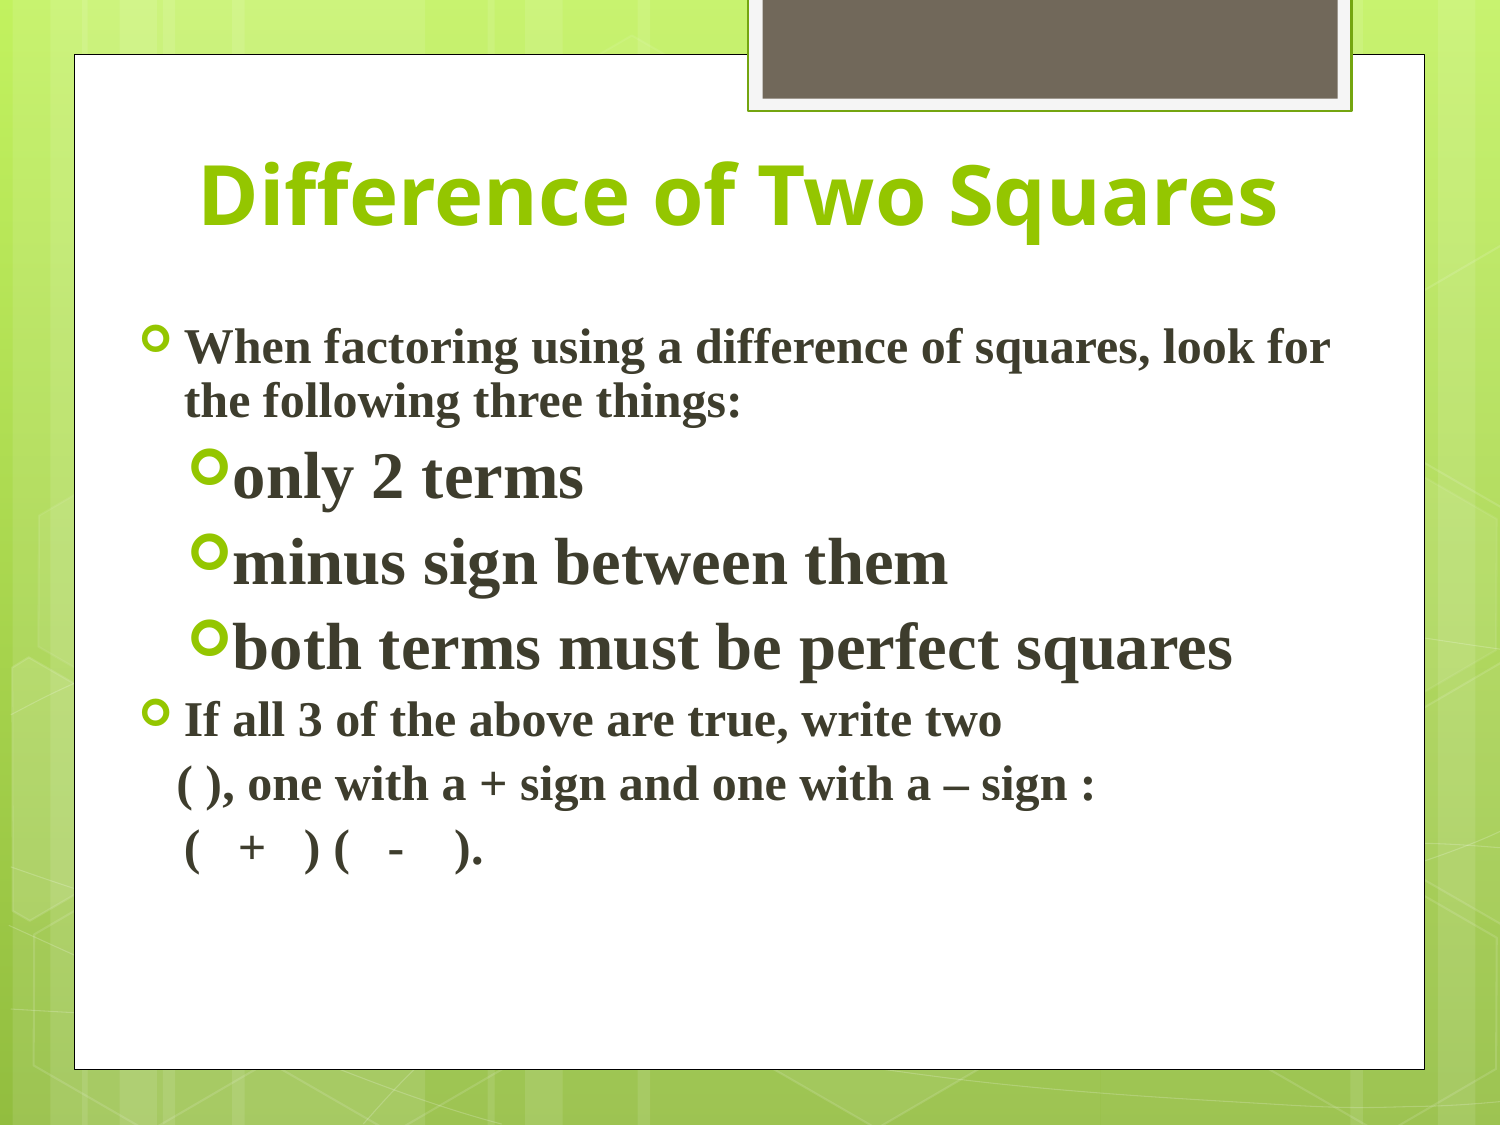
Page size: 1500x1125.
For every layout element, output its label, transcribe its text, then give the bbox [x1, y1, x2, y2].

title Difference of Two Squares [162, 62, 1315, 250]
list When factoring using a difference of squares, look for the following three things: only 2 terms minus sign between them both terms must be perfect squares If all 3 of the above are true, write two ( ), one with a + sign and one with a – sign : ( + ) ( - ). [112, 312, 1388, 988]
